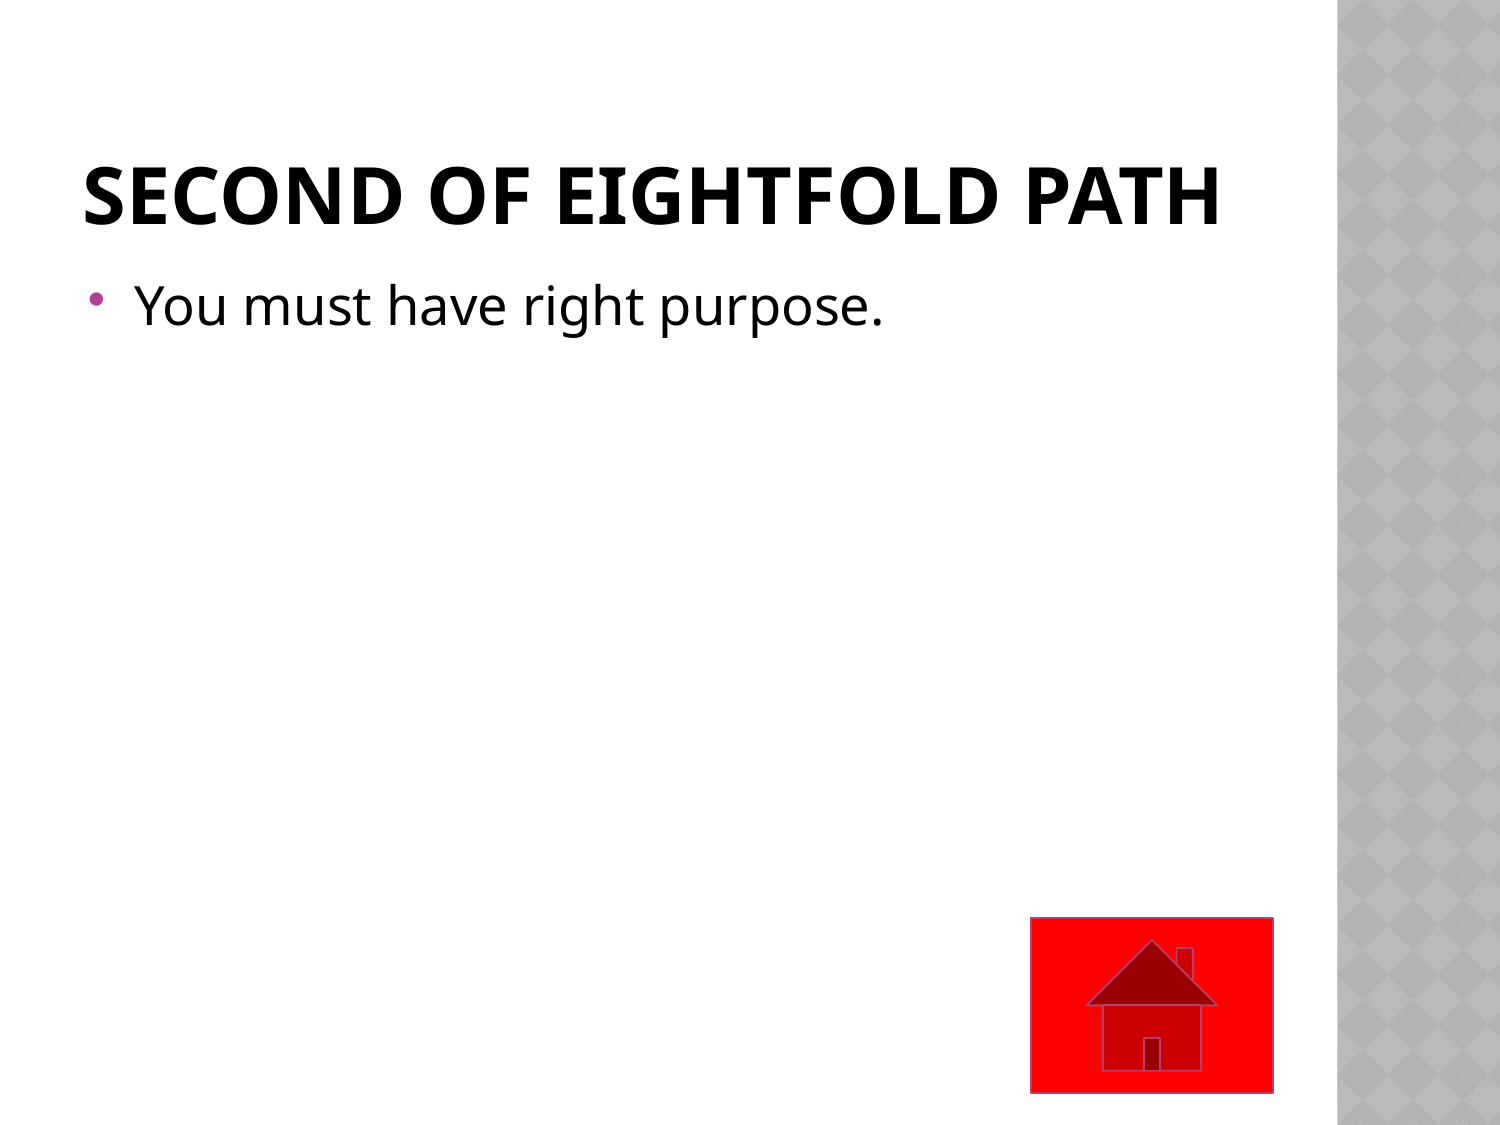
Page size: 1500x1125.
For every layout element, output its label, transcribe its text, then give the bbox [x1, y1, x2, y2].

text_box [1030, 917, 1274, 1094]
title Second of eightfold path [75, 52, 1263, 240]
list You must have right purpose. [75, 264, 1263, 1059]
